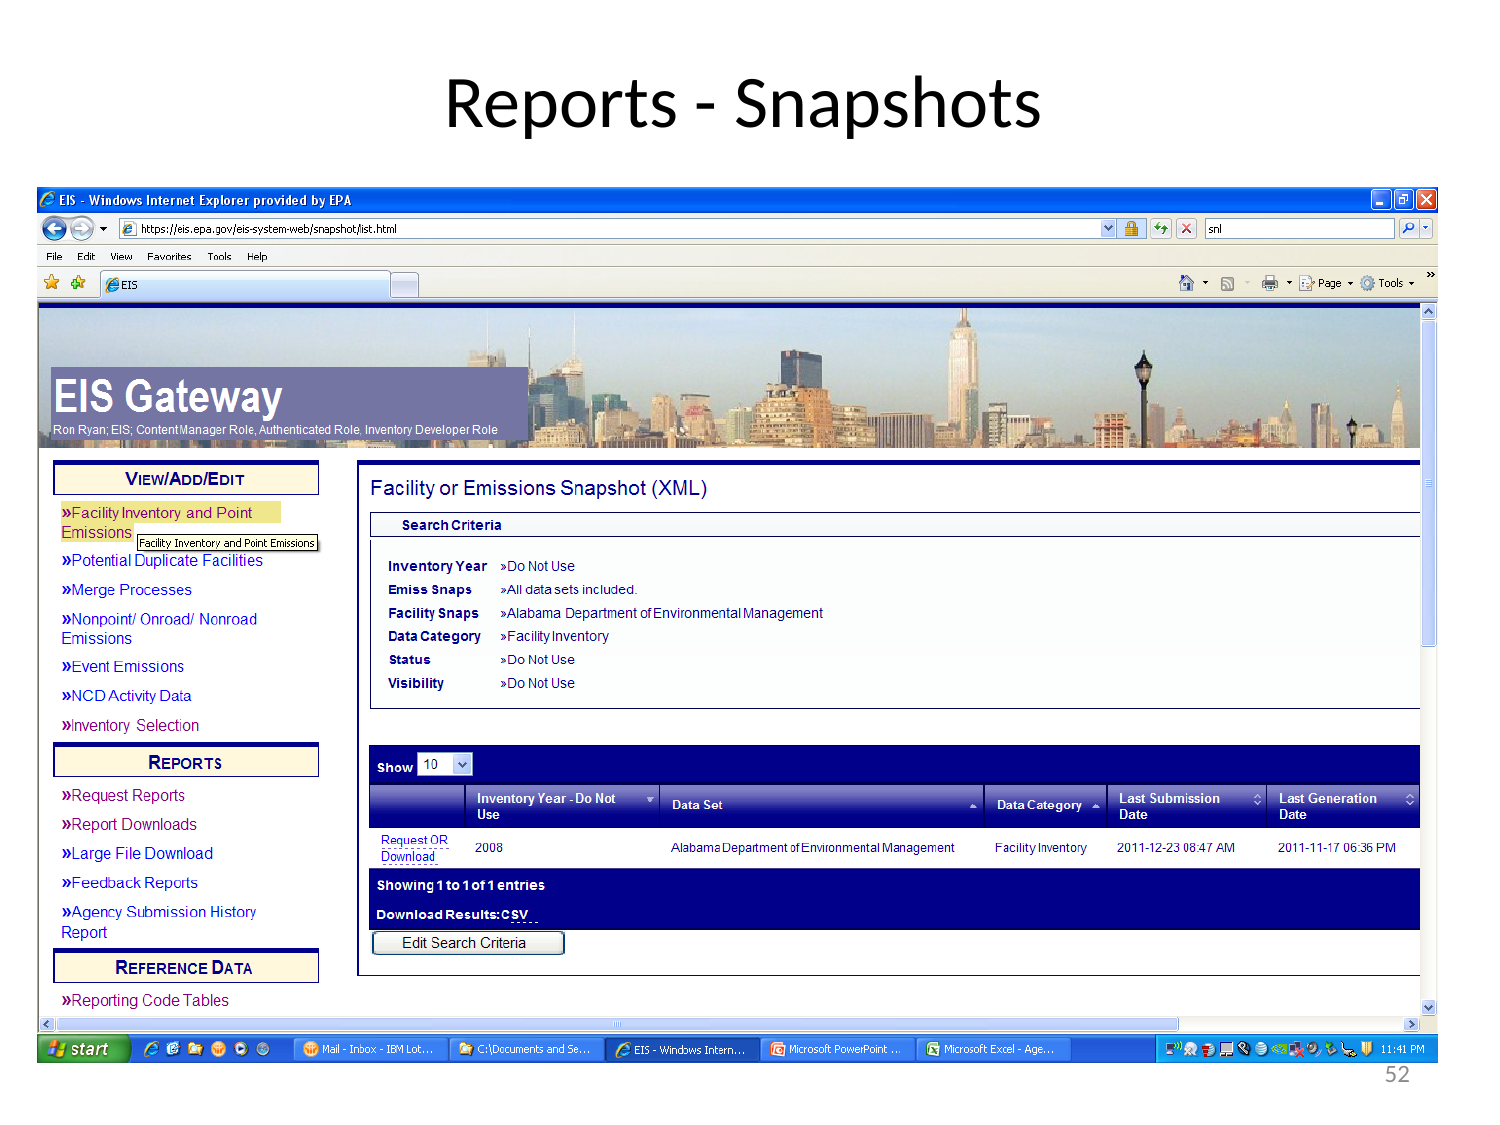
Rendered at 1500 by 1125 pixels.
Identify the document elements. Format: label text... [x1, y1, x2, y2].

title Reports - Snapshots [75, 45, 1413, 150]
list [37, 187, 1438, 1063]
slide_number 52 [1074, 1071, 1425, 1103]
